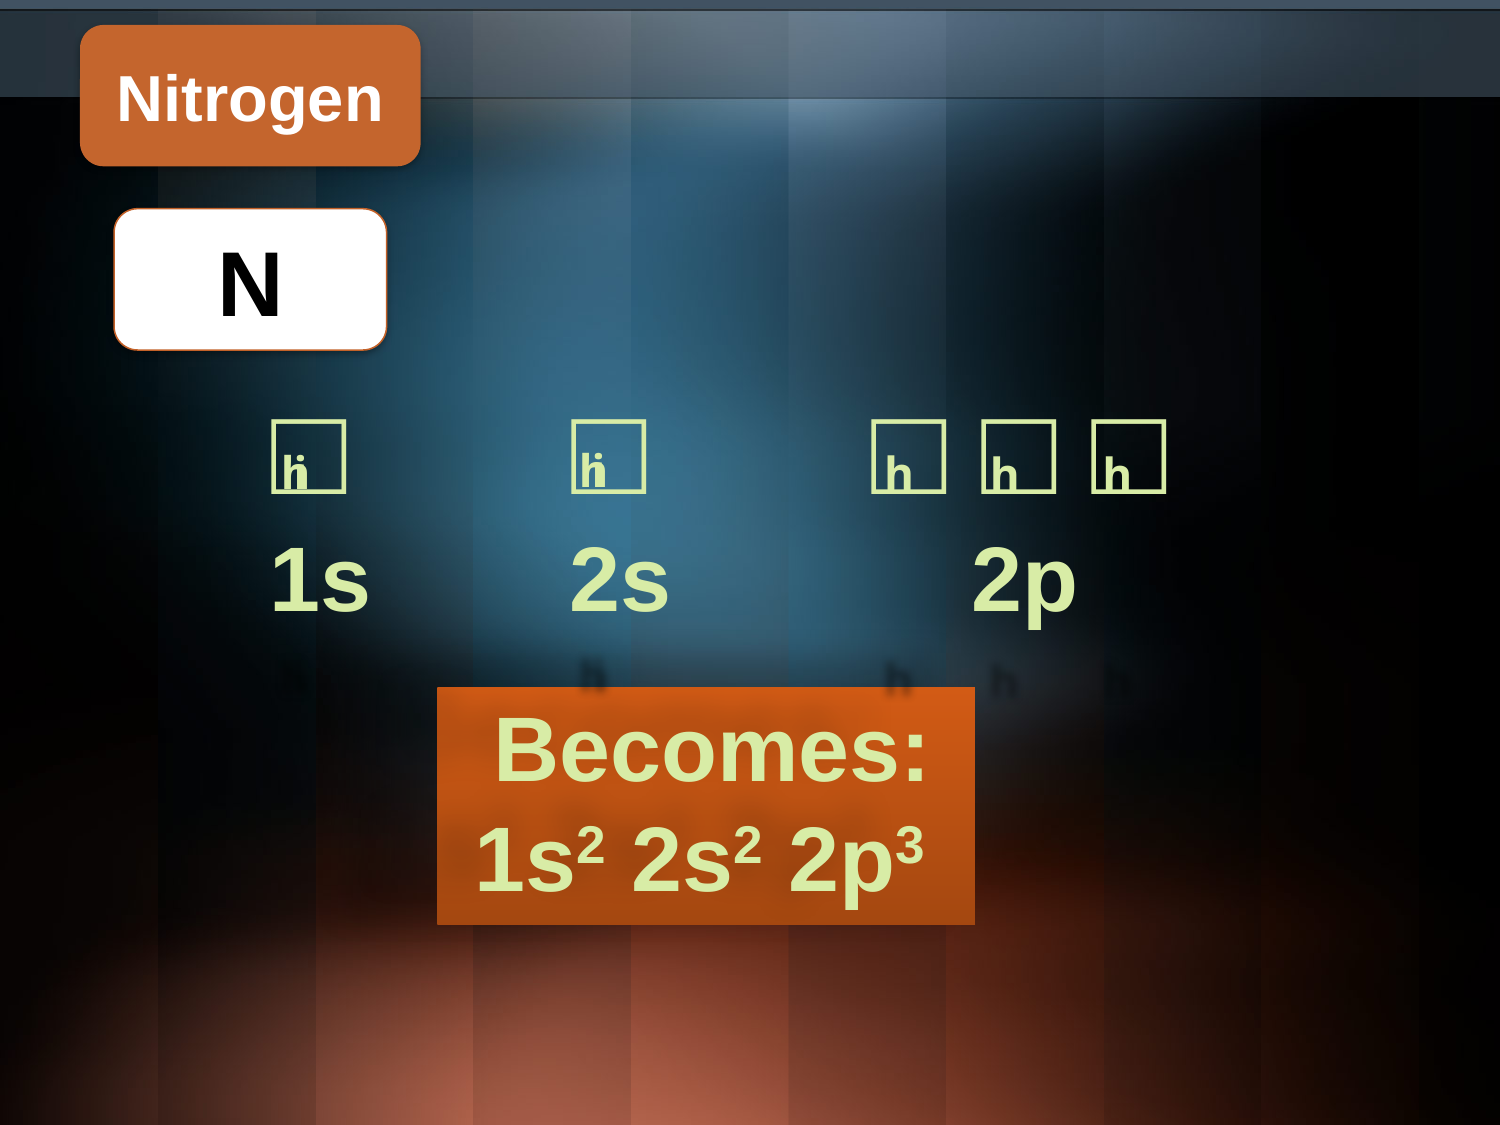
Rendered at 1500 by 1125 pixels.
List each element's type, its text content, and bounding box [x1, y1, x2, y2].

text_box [37, 24, 464, 351]
picture [0, 0, 1500, 1125]
text_box hi [564, 442, 627, 506]
text_box h [869, 444, 932, 508]
text_box □ □ □ □ □ 1s 2s 2p [254, 362, 1185, 638]
text_box hi [266, 444, 329, 507]
text_box h [1087, 446, 1150, 509]
text_box h [974, 446, 1038, 509]
text_box Becomes: 1s2 2s2 2p3 [337, 682, 1088, 917]
